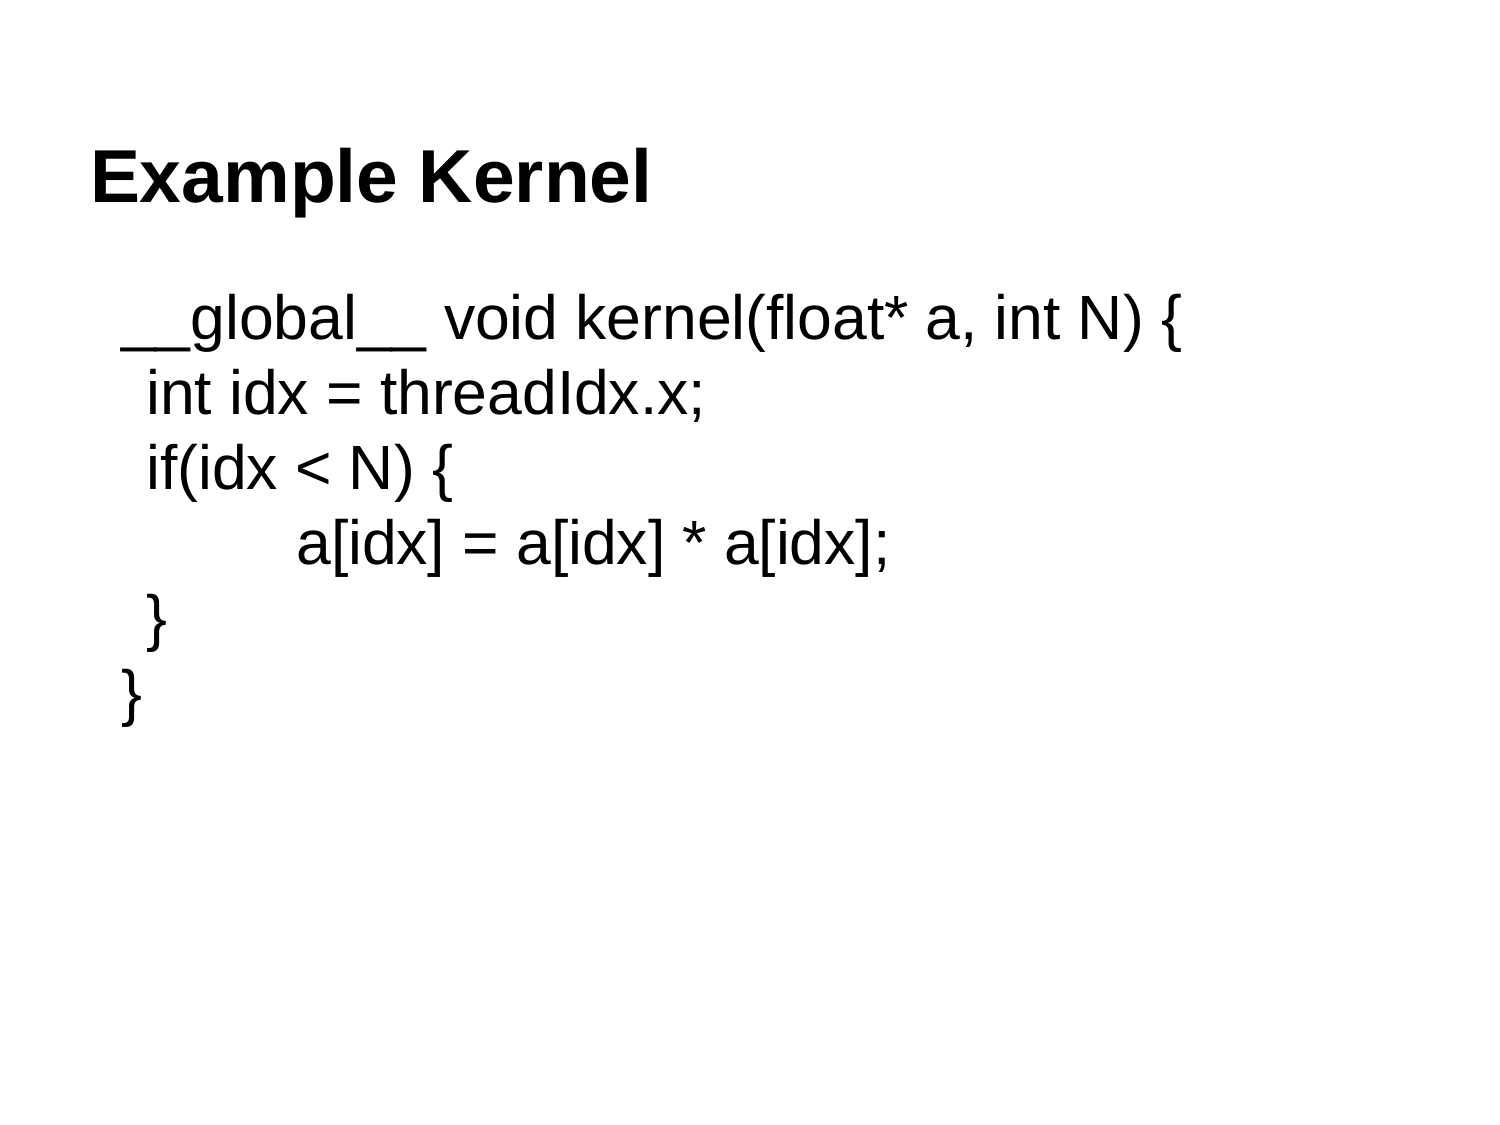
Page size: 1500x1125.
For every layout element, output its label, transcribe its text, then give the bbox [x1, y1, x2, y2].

title Example Kernel [75, 45, 1425, 233]
list __global__ void kernel(float* a, int N) { int idx = threadIdx.x; if(idx < N) { a[idx] = a[idx] * a[idx]; } } [75, 262, 1425, 1078]
